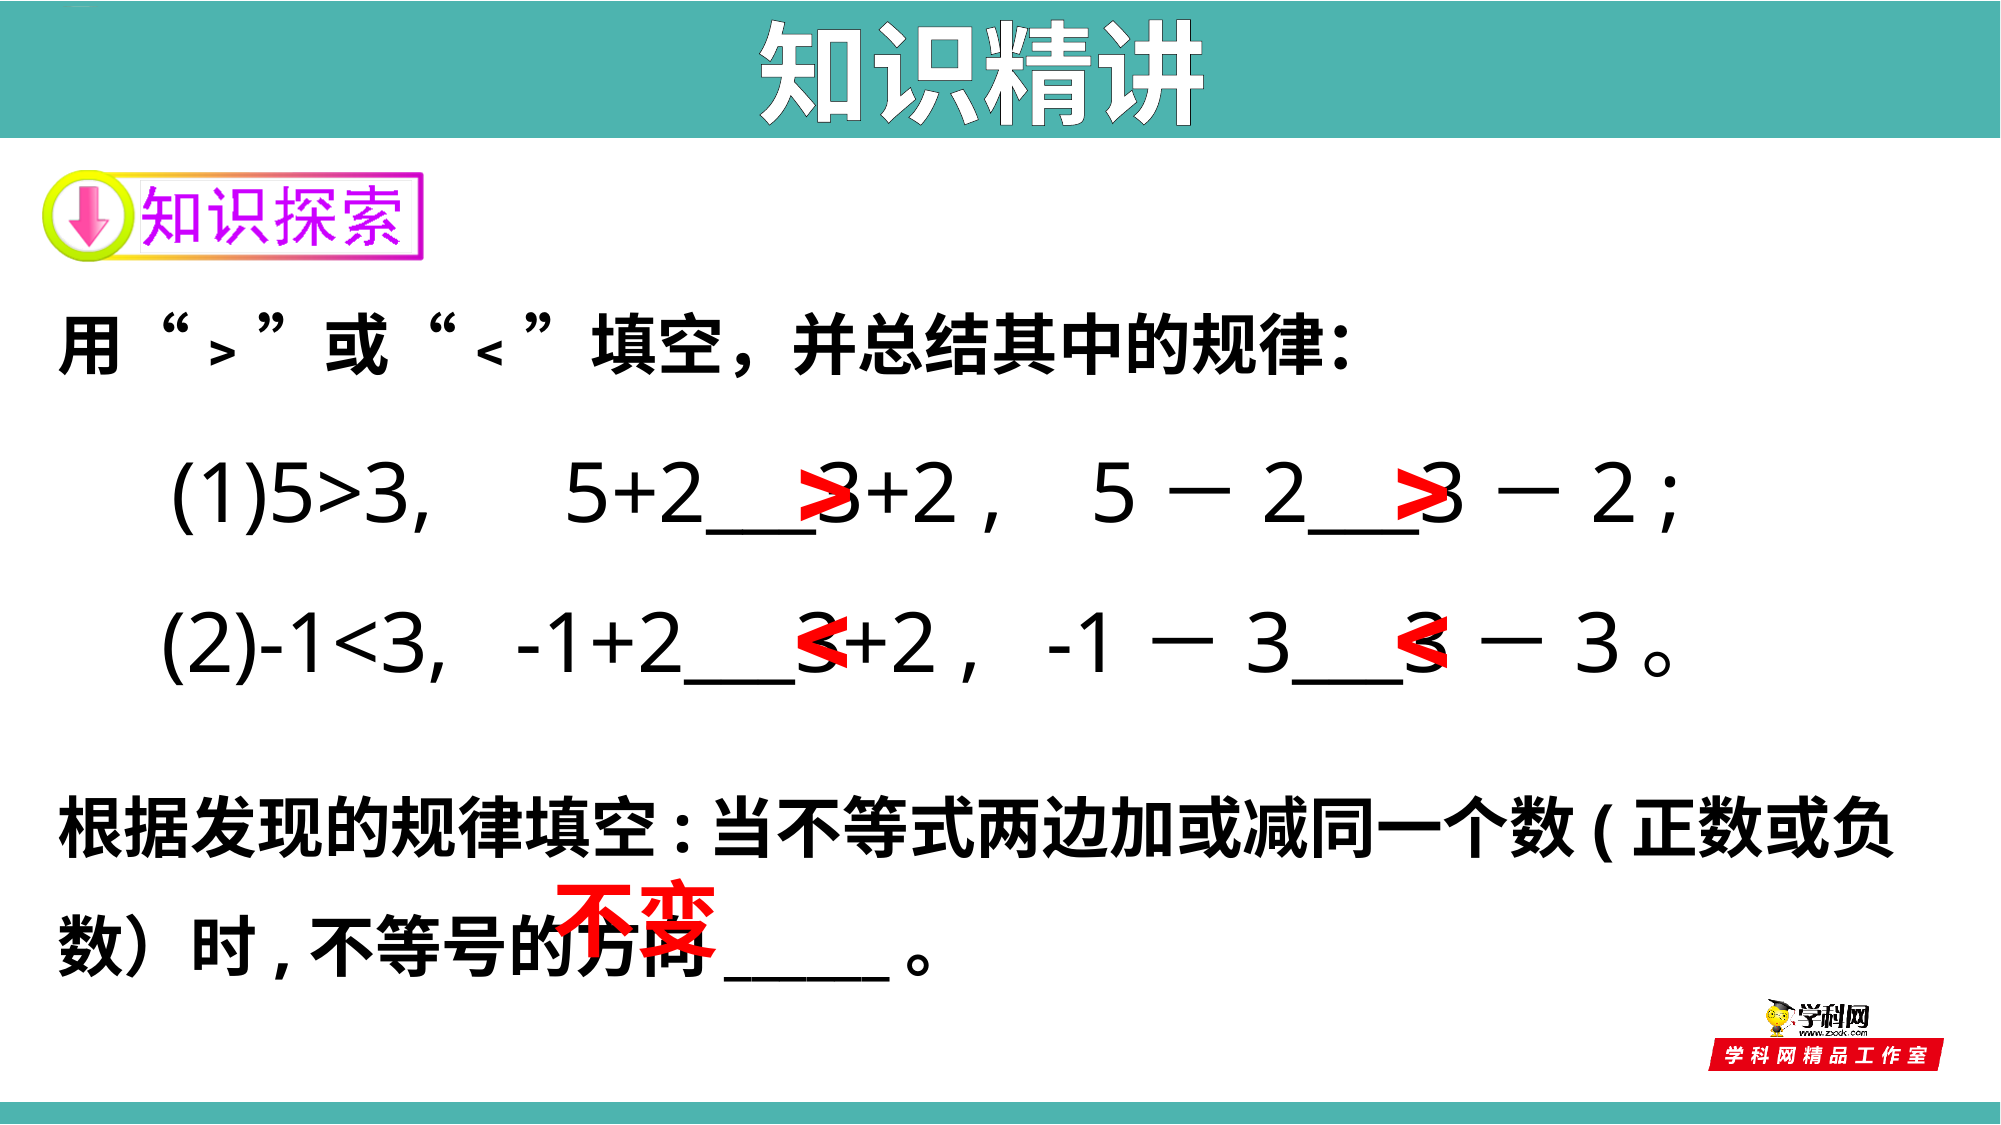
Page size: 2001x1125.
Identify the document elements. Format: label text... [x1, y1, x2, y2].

text_box ﹤ [740, 530, 835, 710]
text_box 根据发现的规律填空:当不等式两边加或减同一个数(正数或负数）时,不等号的方向______。 [42, 737, 1964, 993]
text_box ﹥ [1339, 382, 1510, 563]
text_box (1)5>3, 5+2___3+2 , 5－2___3－2 ; (2)-1<3, -1+2___3+2 , -1－3___3－3。 [1447, 381, 1918, 697]
text_box 不变 [517, 859, 755, 975]
text_box (1)5>3, 5+2___3+2 , 5－2___3－2 ; (2)-1<3, -1+2___3+2 , -1－3___3－3。 [81, 391, 742, 697]
text_box ﹤ [1340, 530, 1508, 710]
text_box ﹥ [742, 391, 913, 563]
text_box 知识精讲 [742, 0, 1223, 146]
text_box (1)5>3, 5+2___3+2 , 5－2___3－2 ; (2)-1<3, -1+2___3+2 , -1－3___3－3。 [835, 391, 1340, 697]
picture [0, 1, 2001, 1124]
text_box 用“﹥”或“﹤”填空，并总结其中的规律： [42, 295, 1447, 391]
